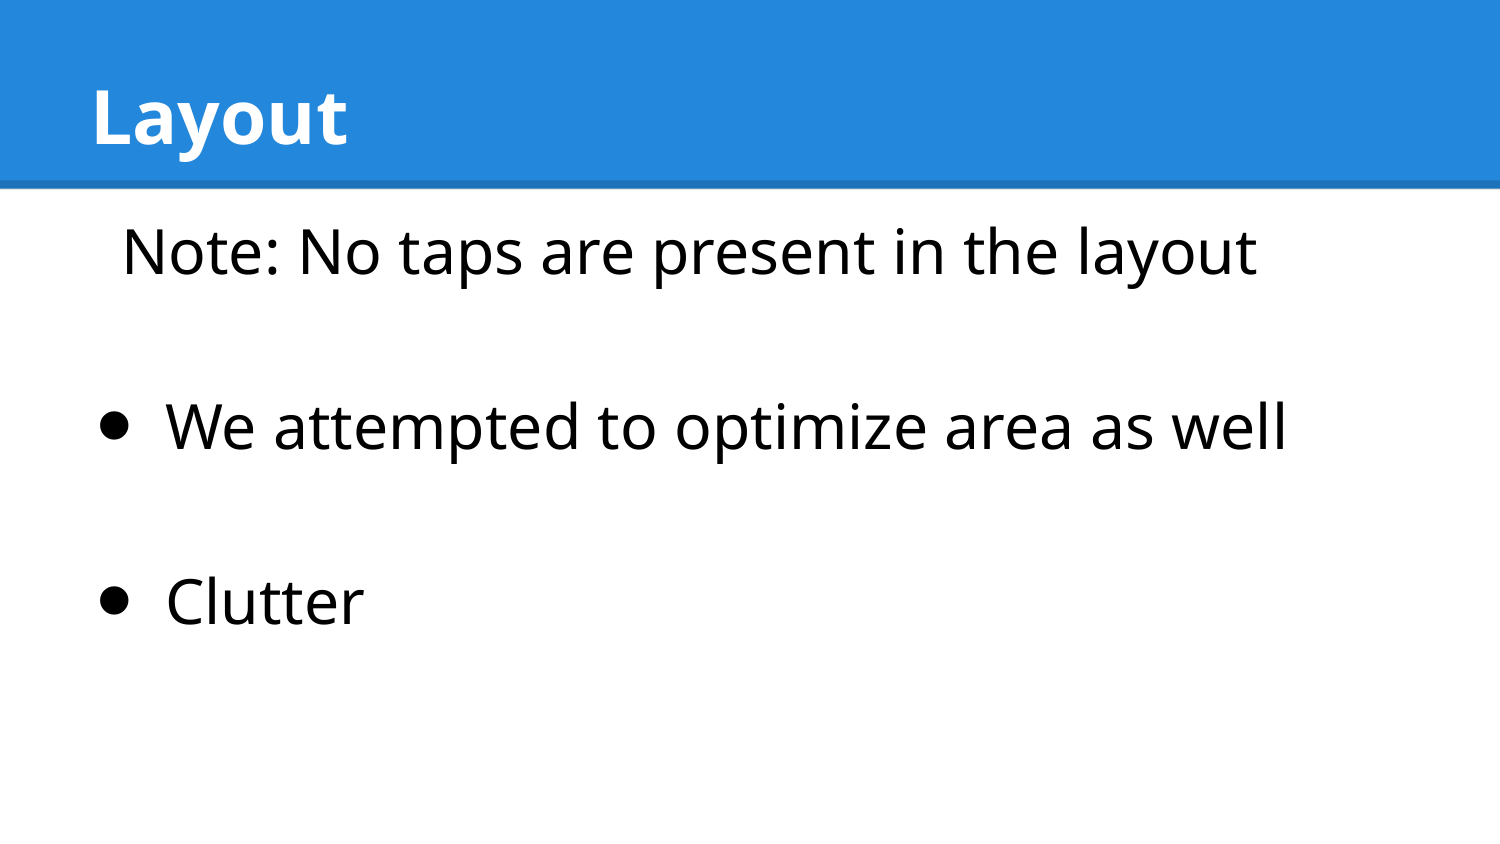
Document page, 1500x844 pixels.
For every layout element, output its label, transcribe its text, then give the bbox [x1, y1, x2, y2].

title Layout [75, 33, 1425, 175]
list Note: No taps are present in the layout We attempted to optimize area as well Clutter [75, 196, 1425, 808]
